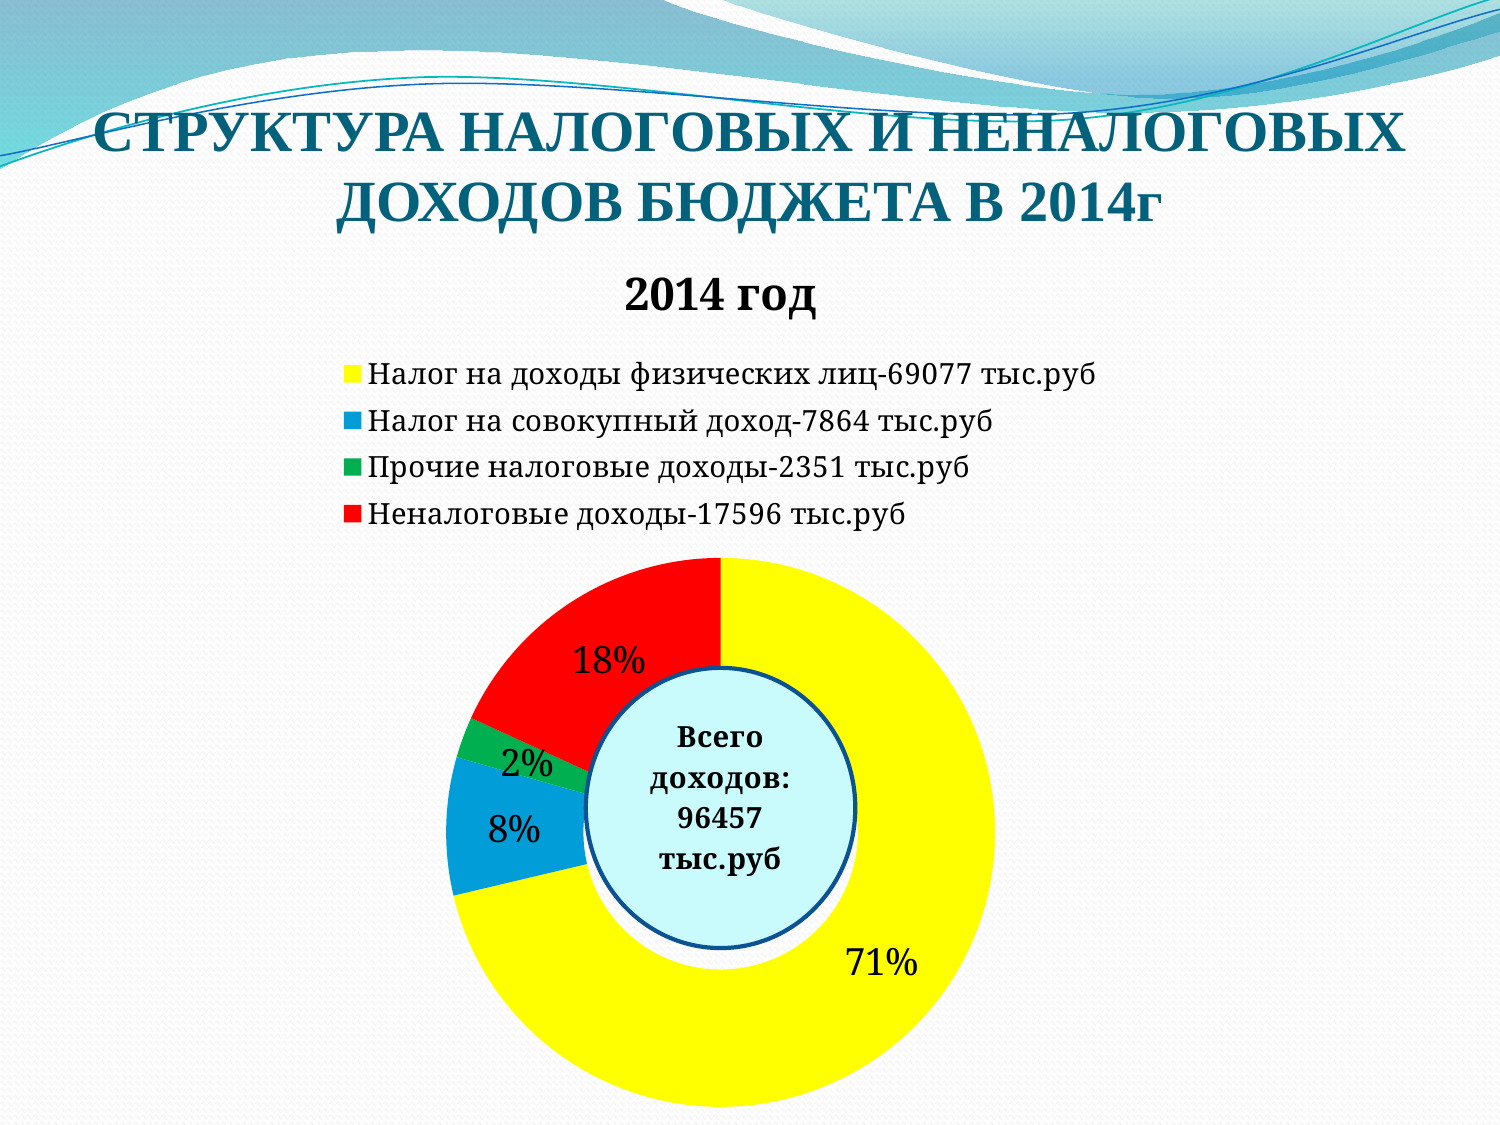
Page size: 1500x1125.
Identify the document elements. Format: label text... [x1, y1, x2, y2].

title СТРУКТУРА НАЛОГОВЫХ И НЕНАЛОГОВЫХ ДОХОДОВ БЮДЖЕТА В 2014г [75, 115, 1425, 222]
chart [0, 222, 1442, 1125]
